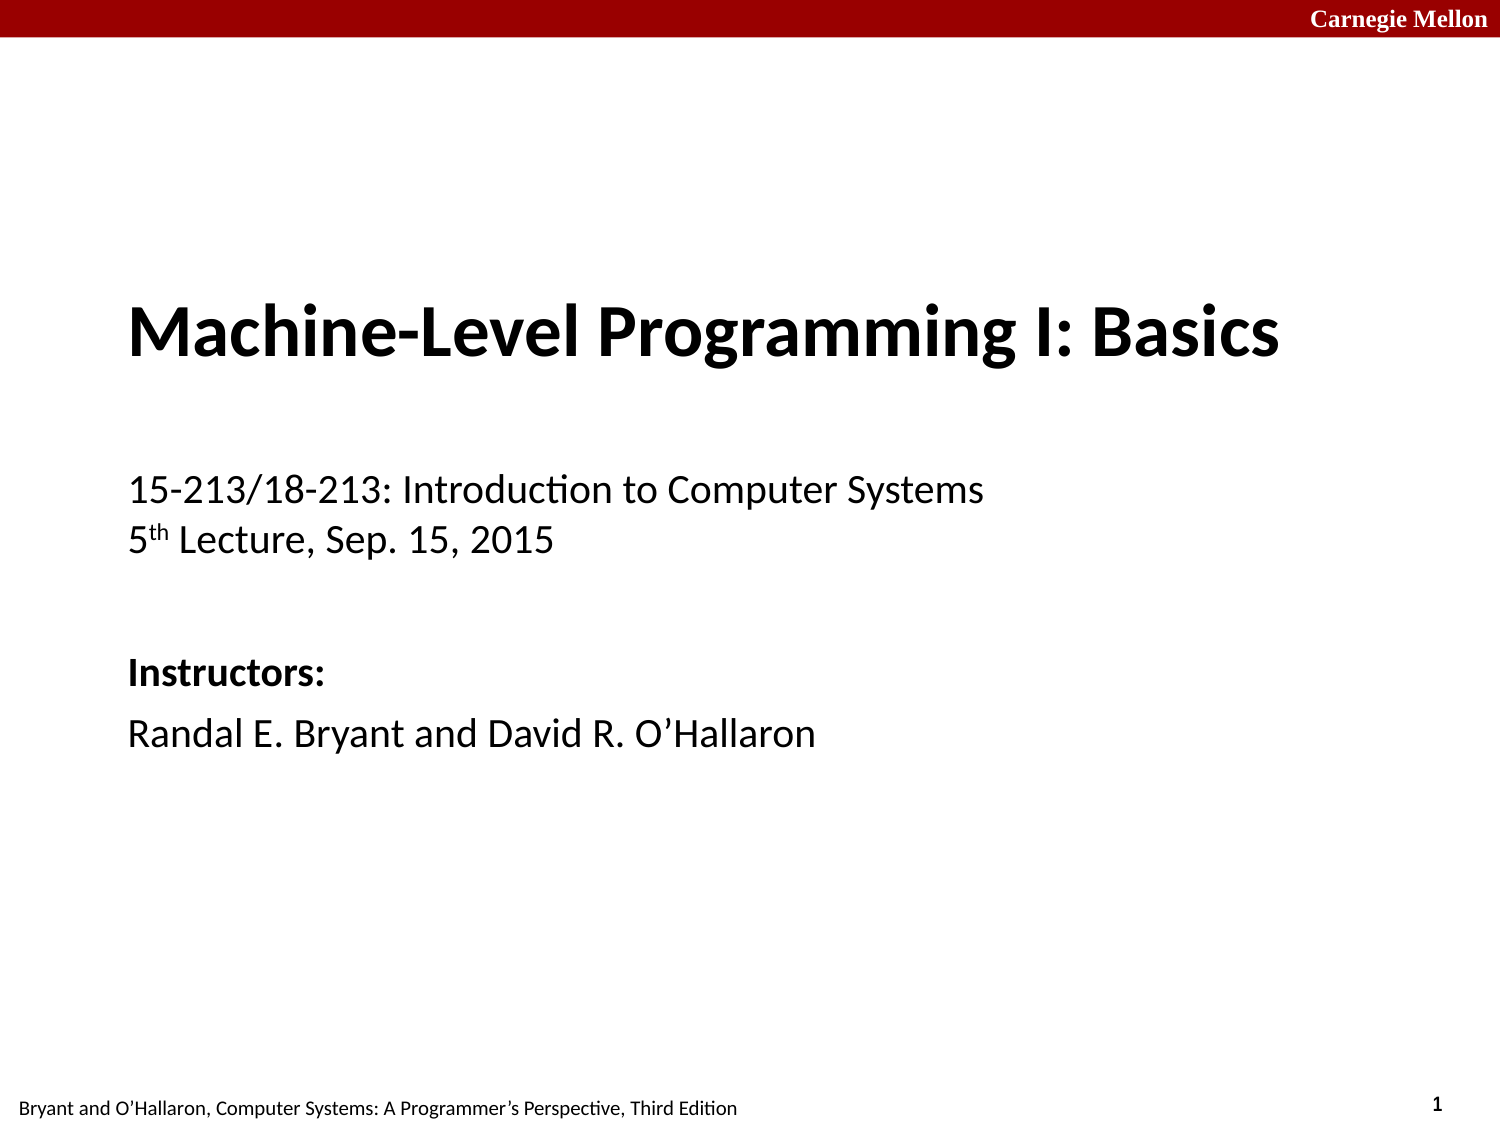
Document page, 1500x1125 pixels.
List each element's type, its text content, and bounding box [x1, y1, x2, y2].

subtitle Instructors: Randal E. Bryant and David R. O’Hallaron [112, 637, 1373, 926]
title Machine-Level Programming I: Basics 15-213/18-213: Introduction to Computer Systems 5th Lecture, Sep. 15, 2015 [112, 279, 1388, 563]
